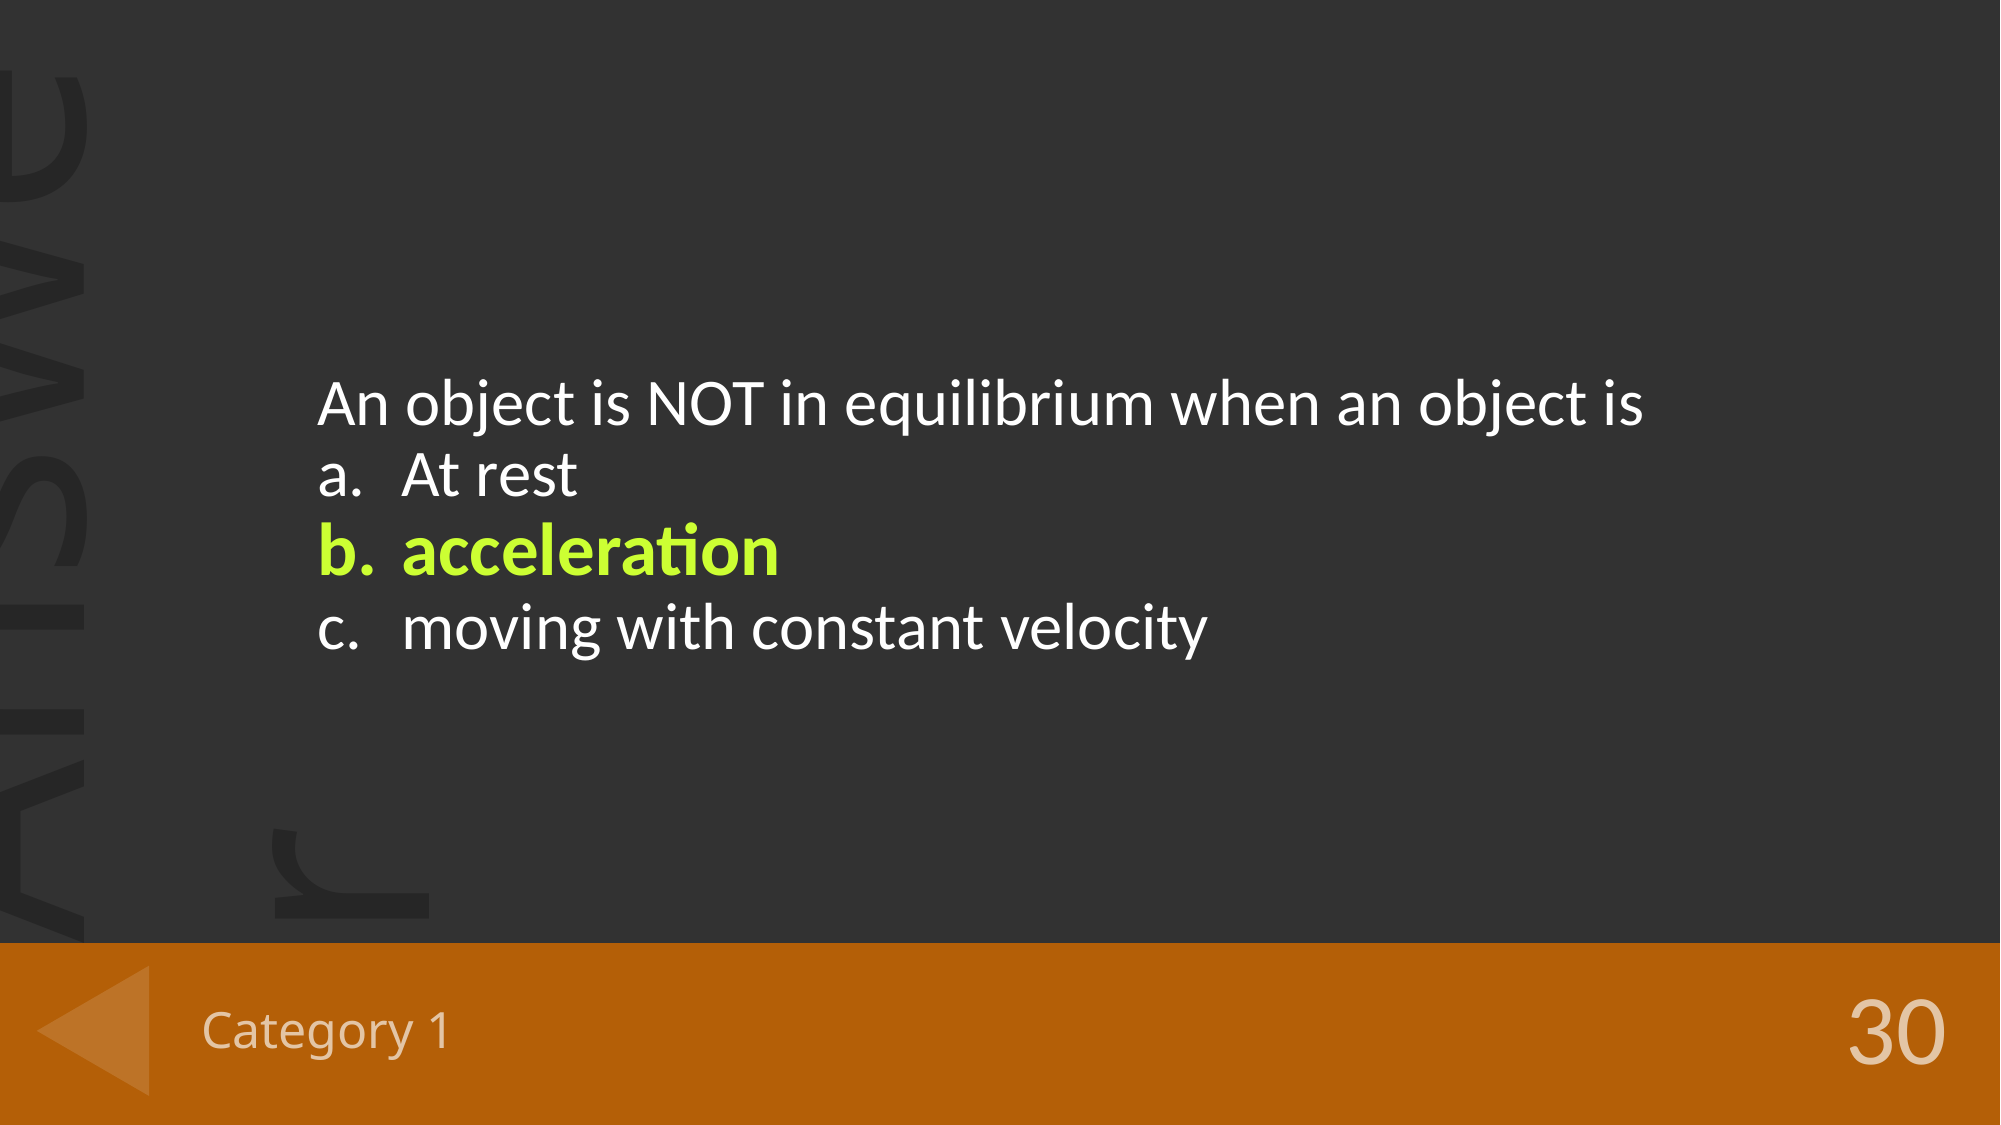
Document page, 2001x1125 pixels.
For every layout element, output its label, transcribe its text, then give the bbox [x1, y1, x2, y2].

list An object is NOT in equilibrium when an object is At rest acceleration moving with constant velocity [302, 307, 1760, 636]
title Category 1 [185, 967, 1494, 1097]
list 30 [1494, 967, 1963, 1097]
